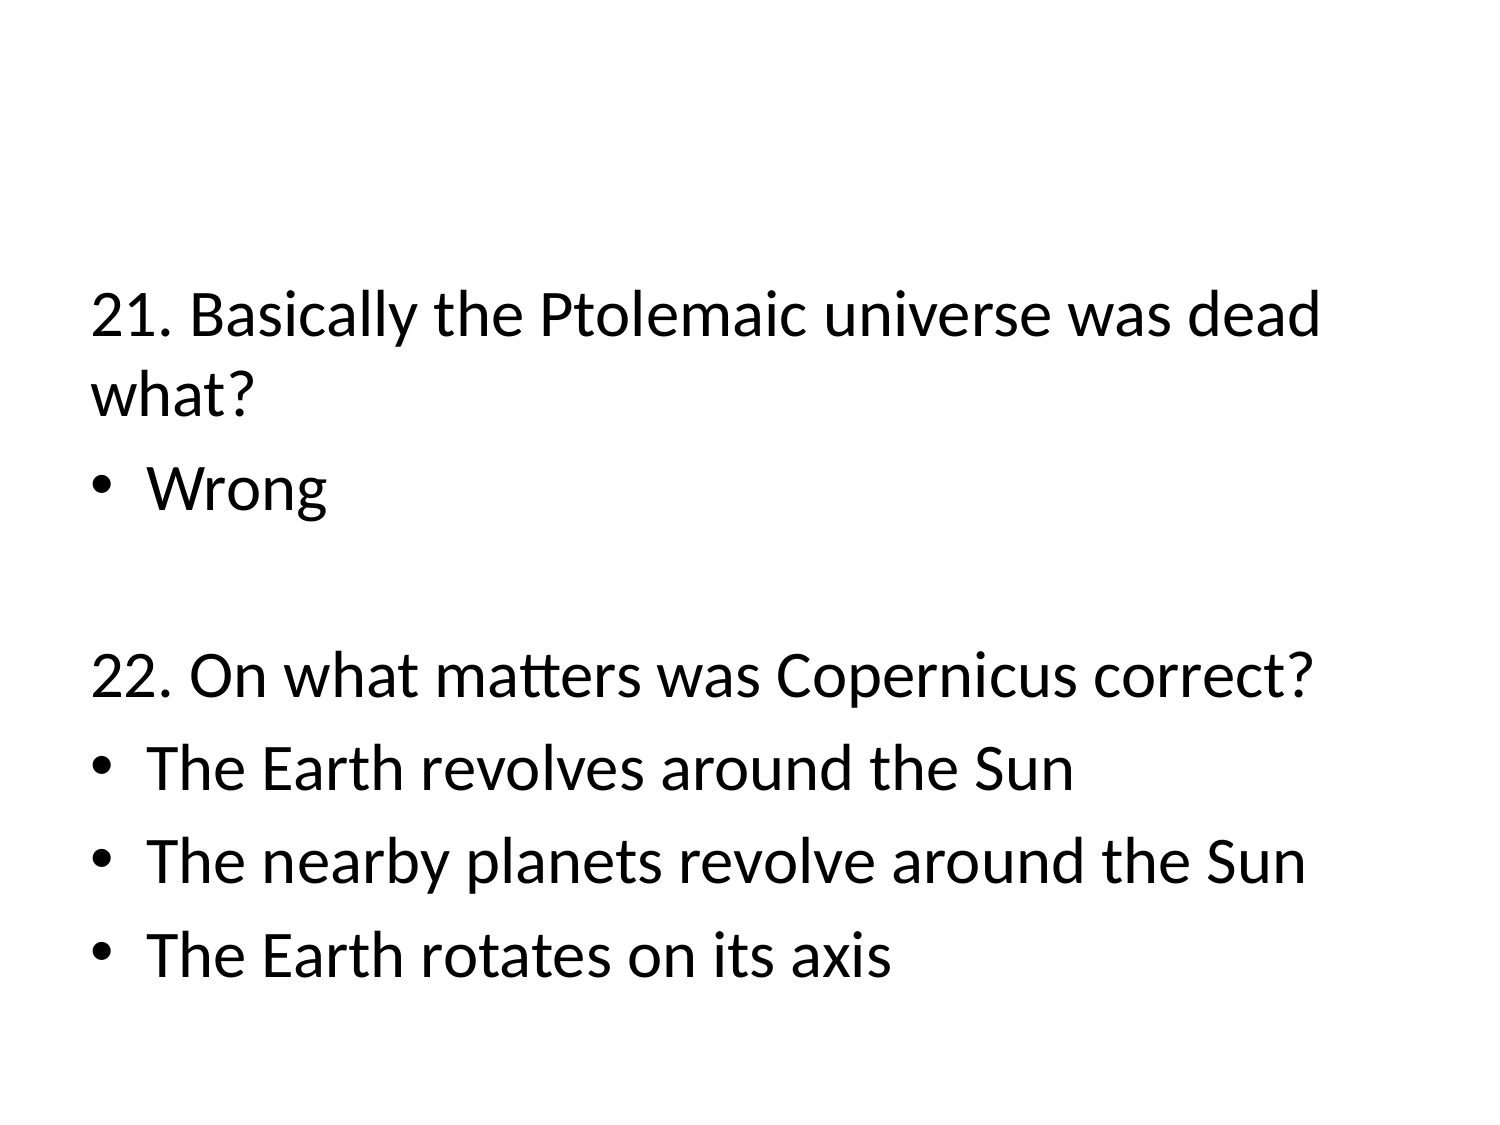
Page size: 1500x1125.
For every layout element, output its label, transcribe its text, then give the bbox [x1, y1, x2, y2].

list 21. Basically the Ptolemaic universe was dead what? Wrong 22. On what matters was Copernicus correct? The Earth revolves around the Sun The nearby planets revolve around the Sun The Earth rotates on its axis [75, 262, 1425, 1005]
